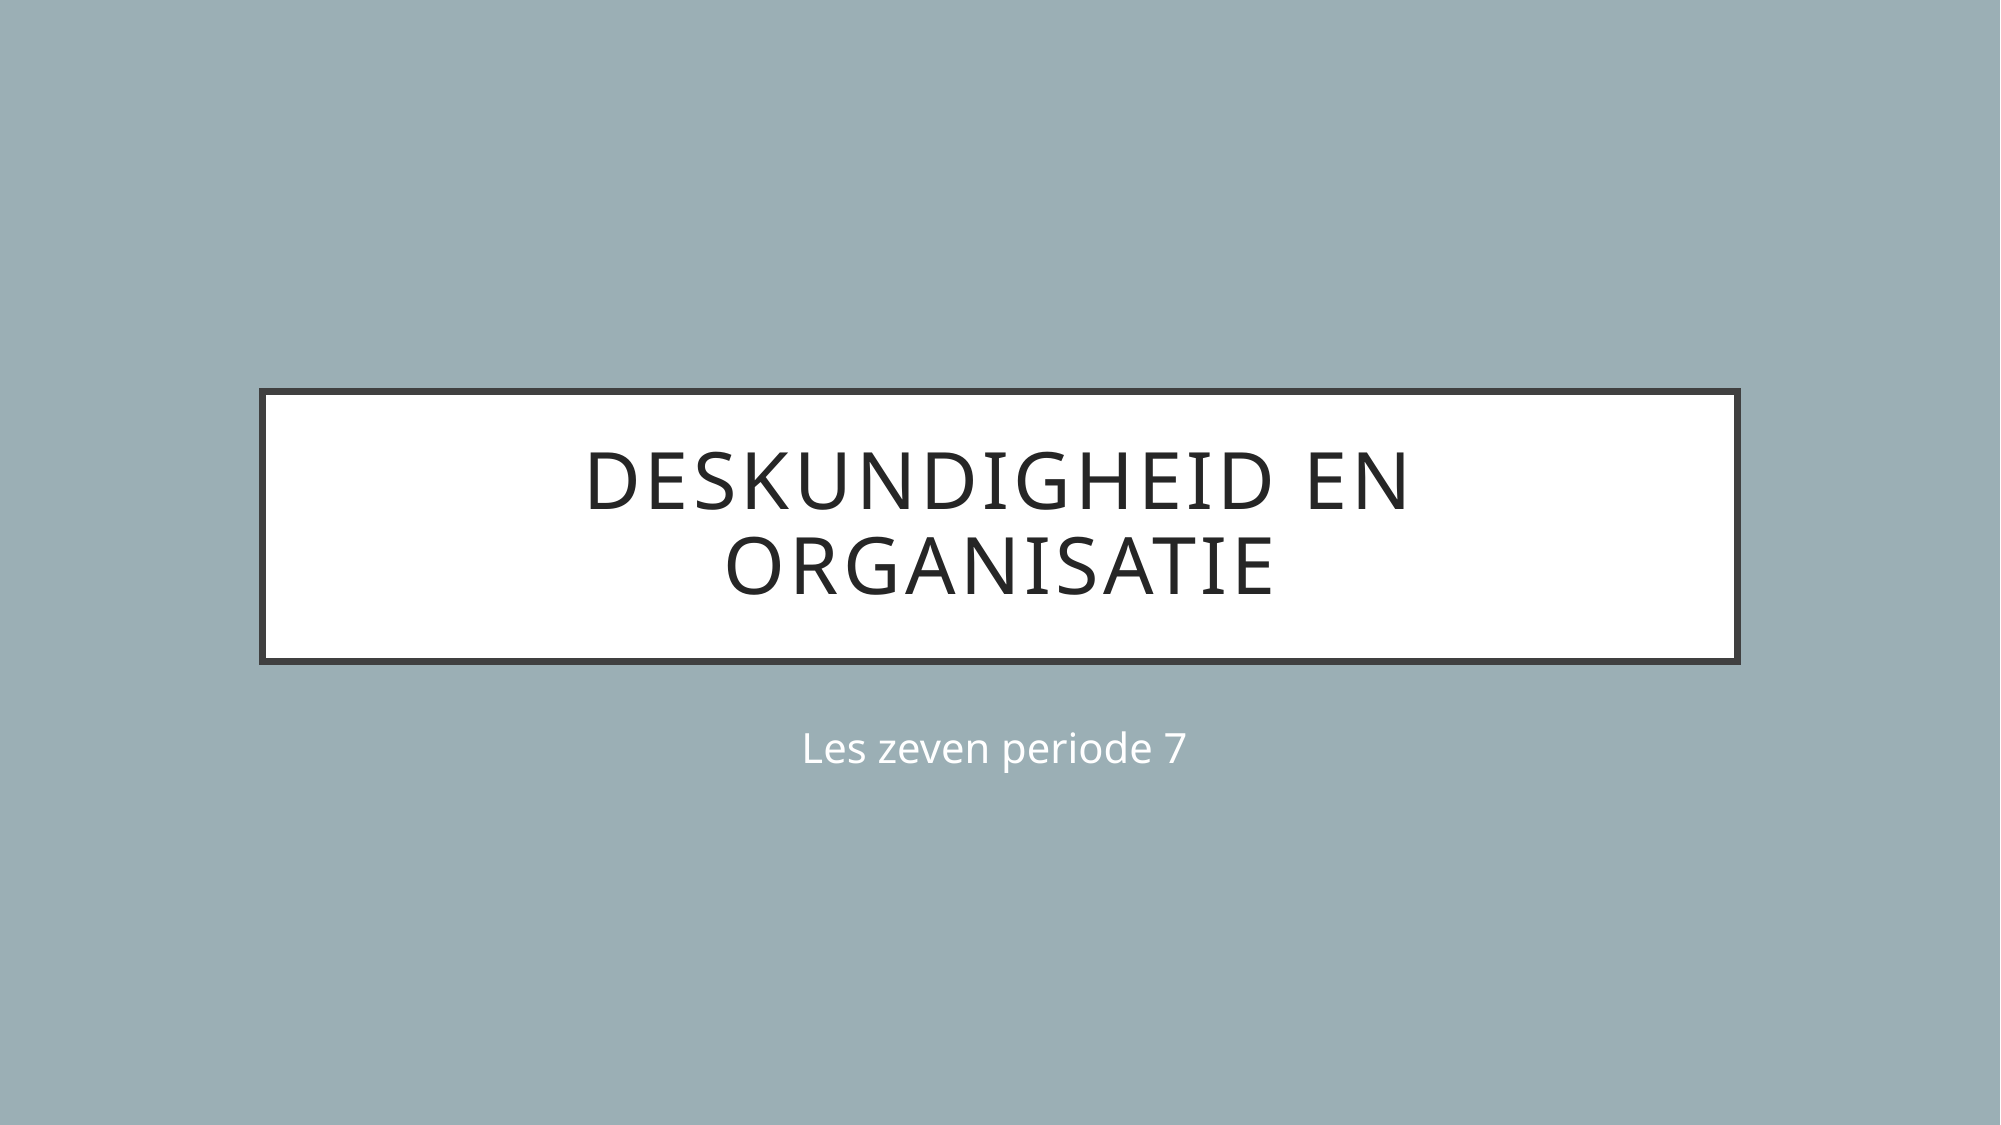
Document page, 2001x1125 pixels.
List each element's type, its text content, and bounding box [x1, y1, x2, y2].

title Deskundigheid en organisatie [259, 388, 1741, 665]
subtitle Les zeven periode 7 [442, 713, 1558, 918]
